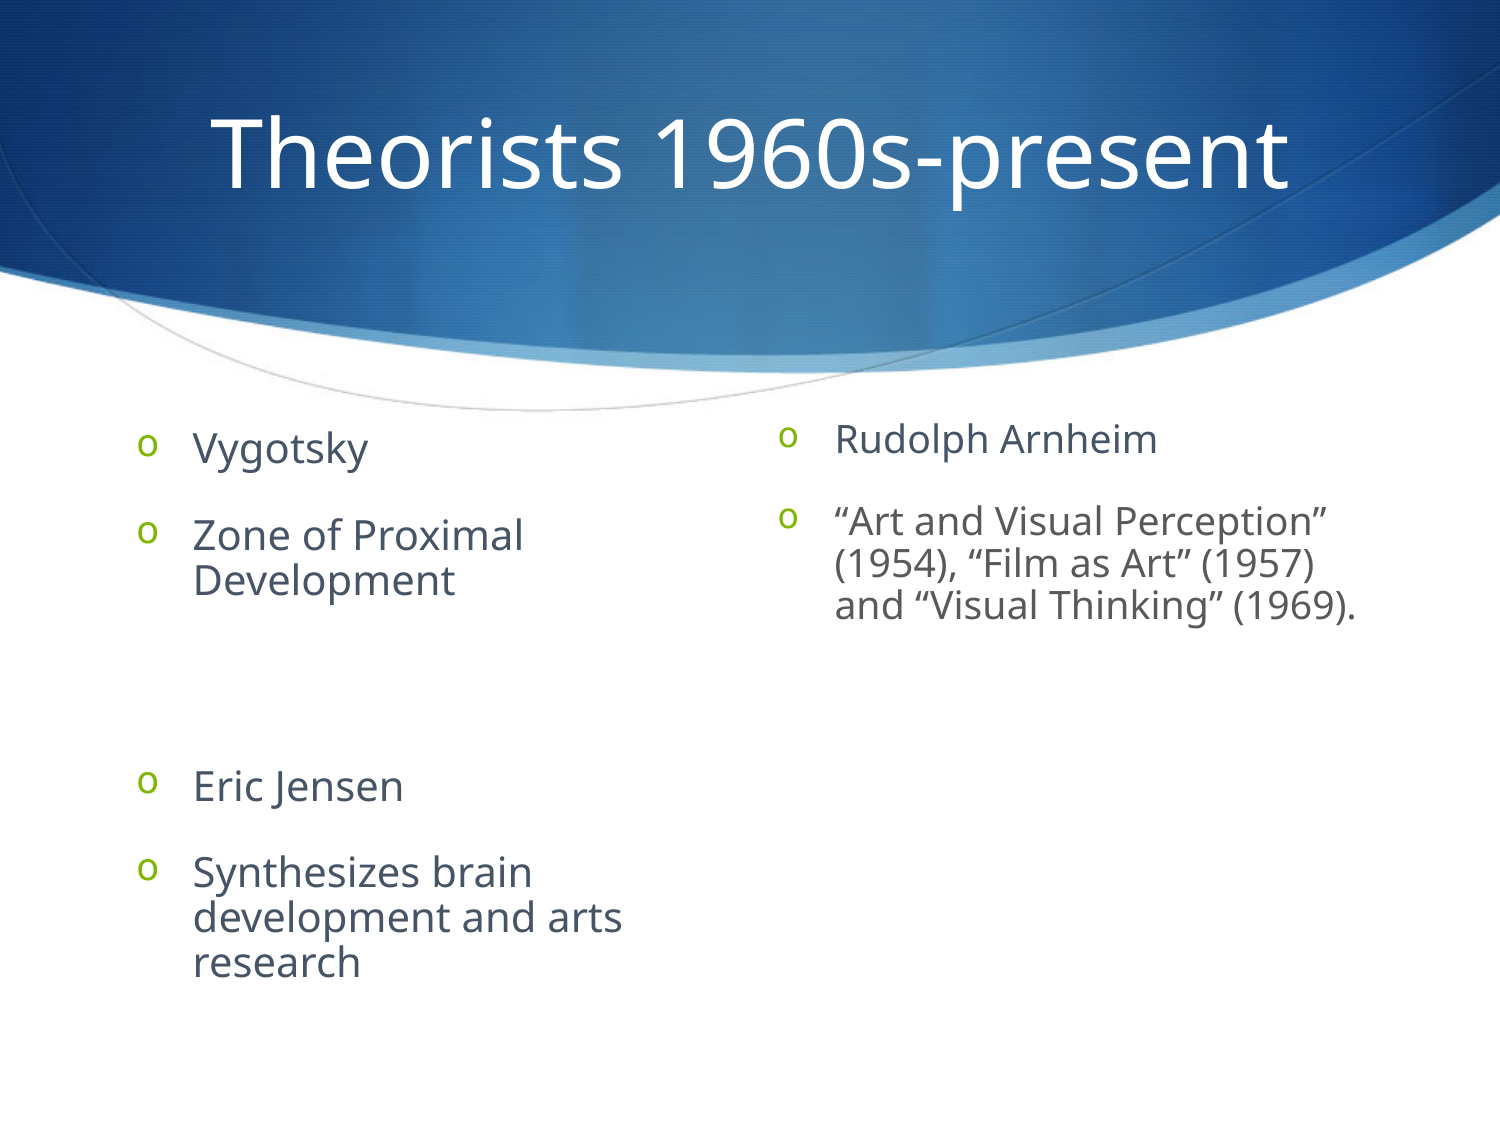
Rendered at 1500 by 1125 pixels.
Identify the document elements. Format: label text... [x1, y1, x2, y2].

list Rudolph Arnheim “Art and Visual Perception” (1954), “Film as Art” (1957) and “Visual Thinking” (1969). [762, 412, 1381, 668]
list Eric Jensen Synthesizes brain development and arts research [121, 757, 740, 1013]
list Vygotsky Zone of Proximal Development [121, 420, 740, 675]
title Theorists 1960s-present [75, 56, 1425, 245]
picture [0, 0, 1500, 1125]
